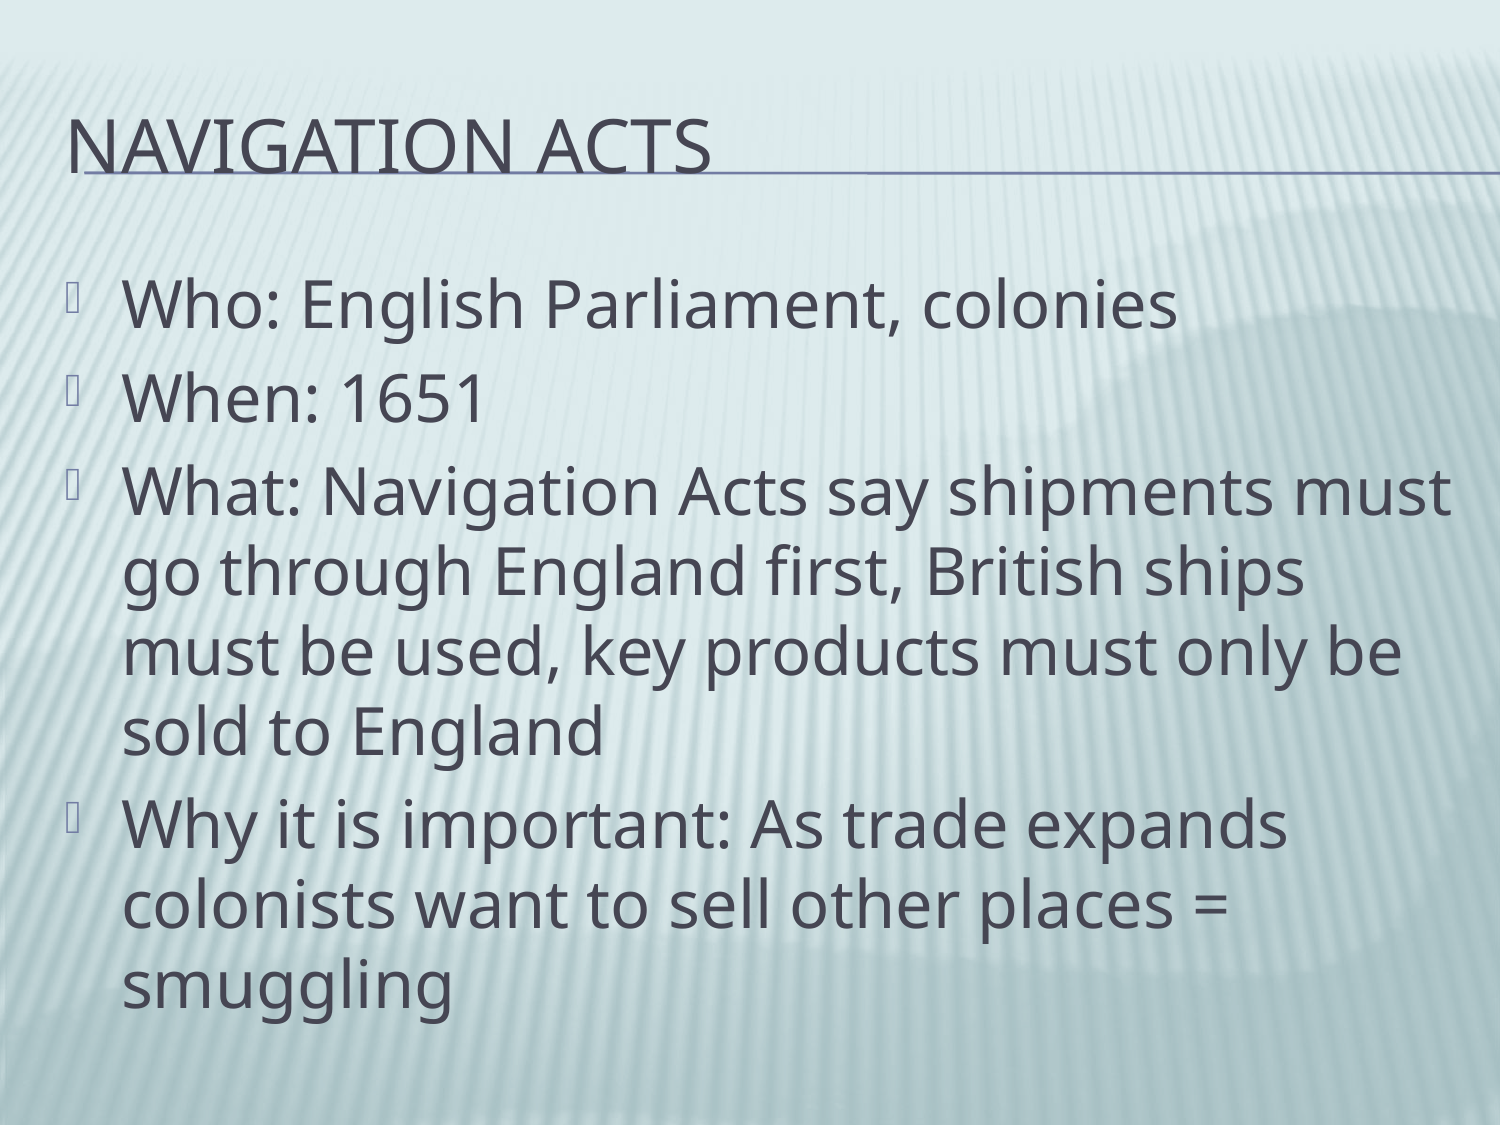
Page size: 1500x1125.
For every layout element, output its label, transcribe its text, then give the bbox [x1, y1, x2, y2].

list Who: English Parliament, colonies When: 1651 What: Navigation Acts say shipments must go through England first, British ships must be used, key products must only be sold to England Why it is important: As trade expands colonists want to sell other places = smuggling [50, 254, 1475, 998]
title Navigation acts [50, 75, 1475, 213]
